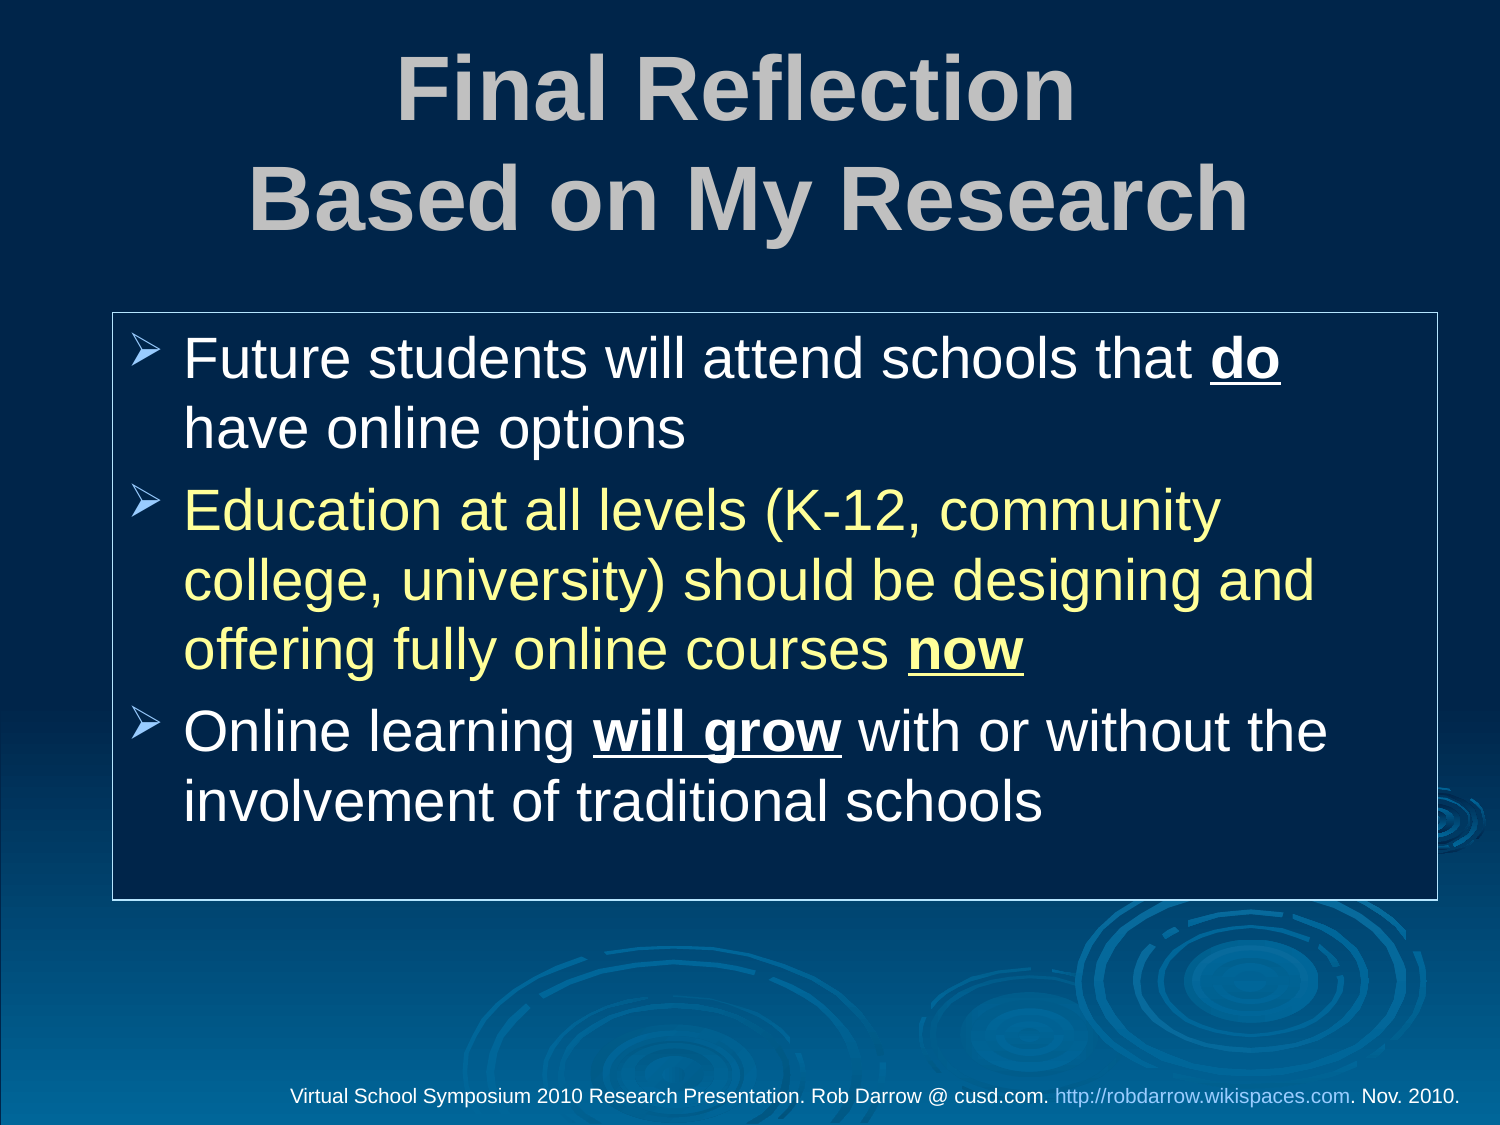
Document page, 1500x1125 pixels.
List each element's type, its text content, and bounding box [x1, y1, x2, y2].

title Final Reflection Based on My Research [74, 45, 1426, 233]
list Future students will attend schools that do have online options Education at all levels (K-12, community college, university) should be designing and offering fully online courses now Online learning will grow with or without the involvement of traditional schools [112, 312, 1438, 901]
